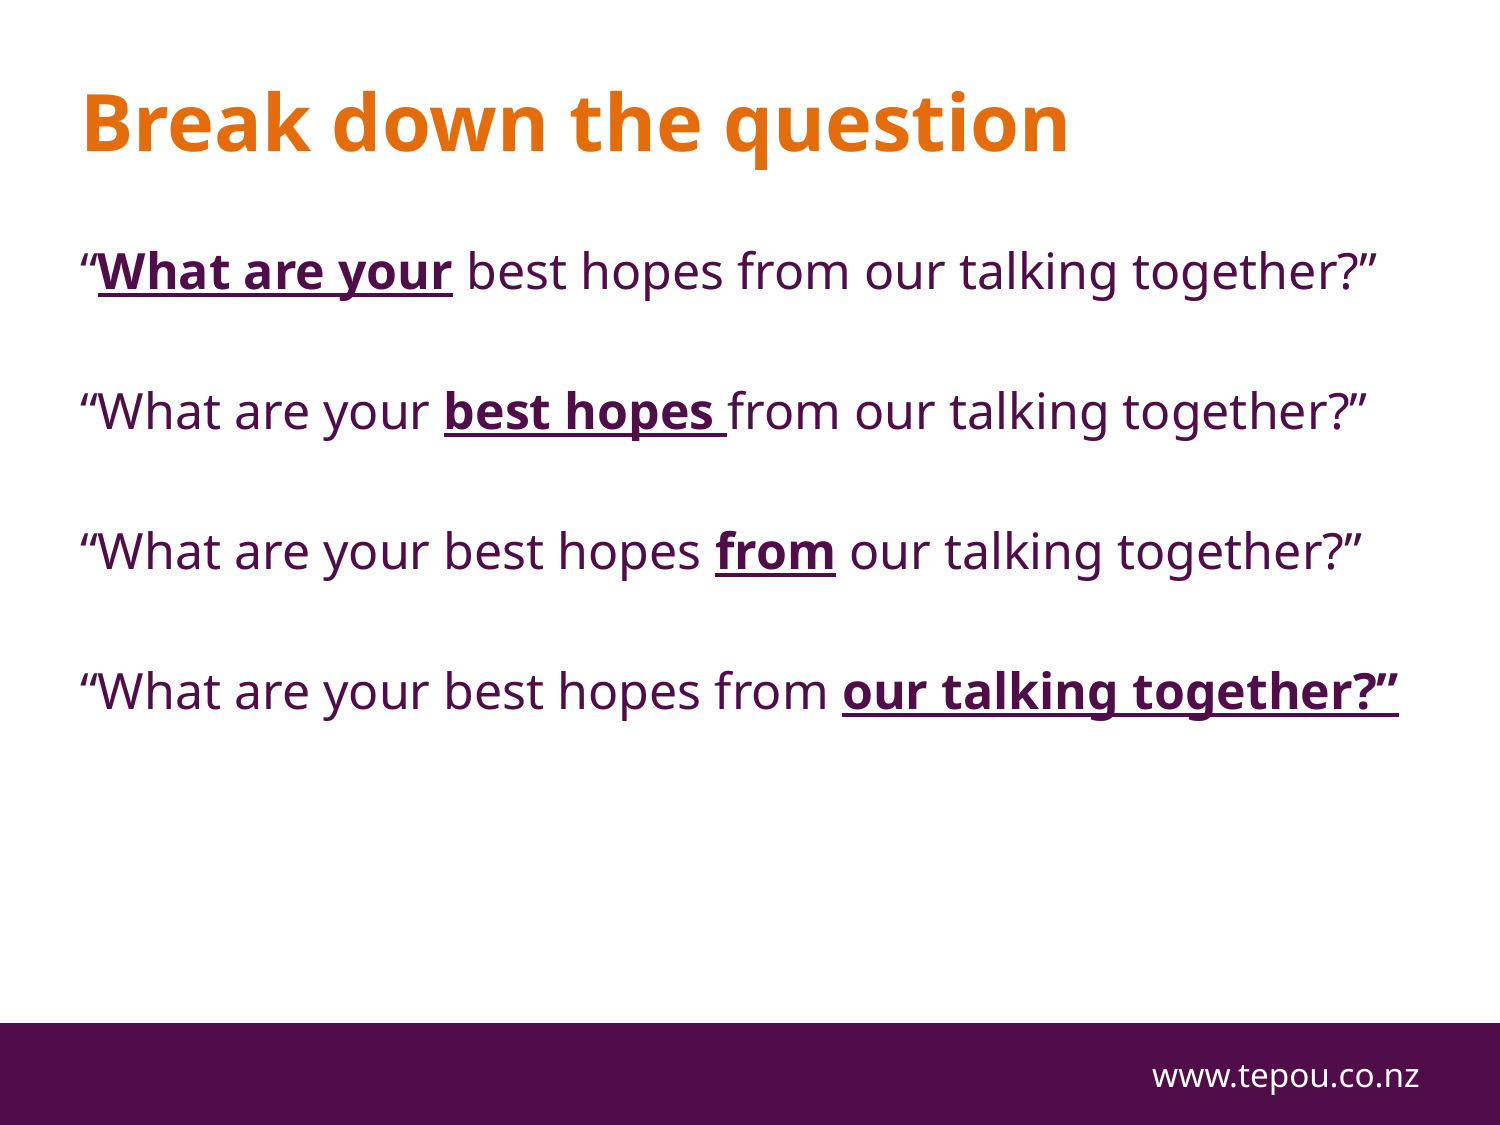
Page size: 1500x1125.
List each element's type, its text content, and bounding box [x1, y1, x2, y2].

list “What are your best hopes from our talking together?” “What are your best hopes from our talking together?” “What are your best hopes from our talking together?” “What are your best hopes from our talking together?” [64, 231, 1459, 988]
title Break down the question [64, 54, 1415, 185]
